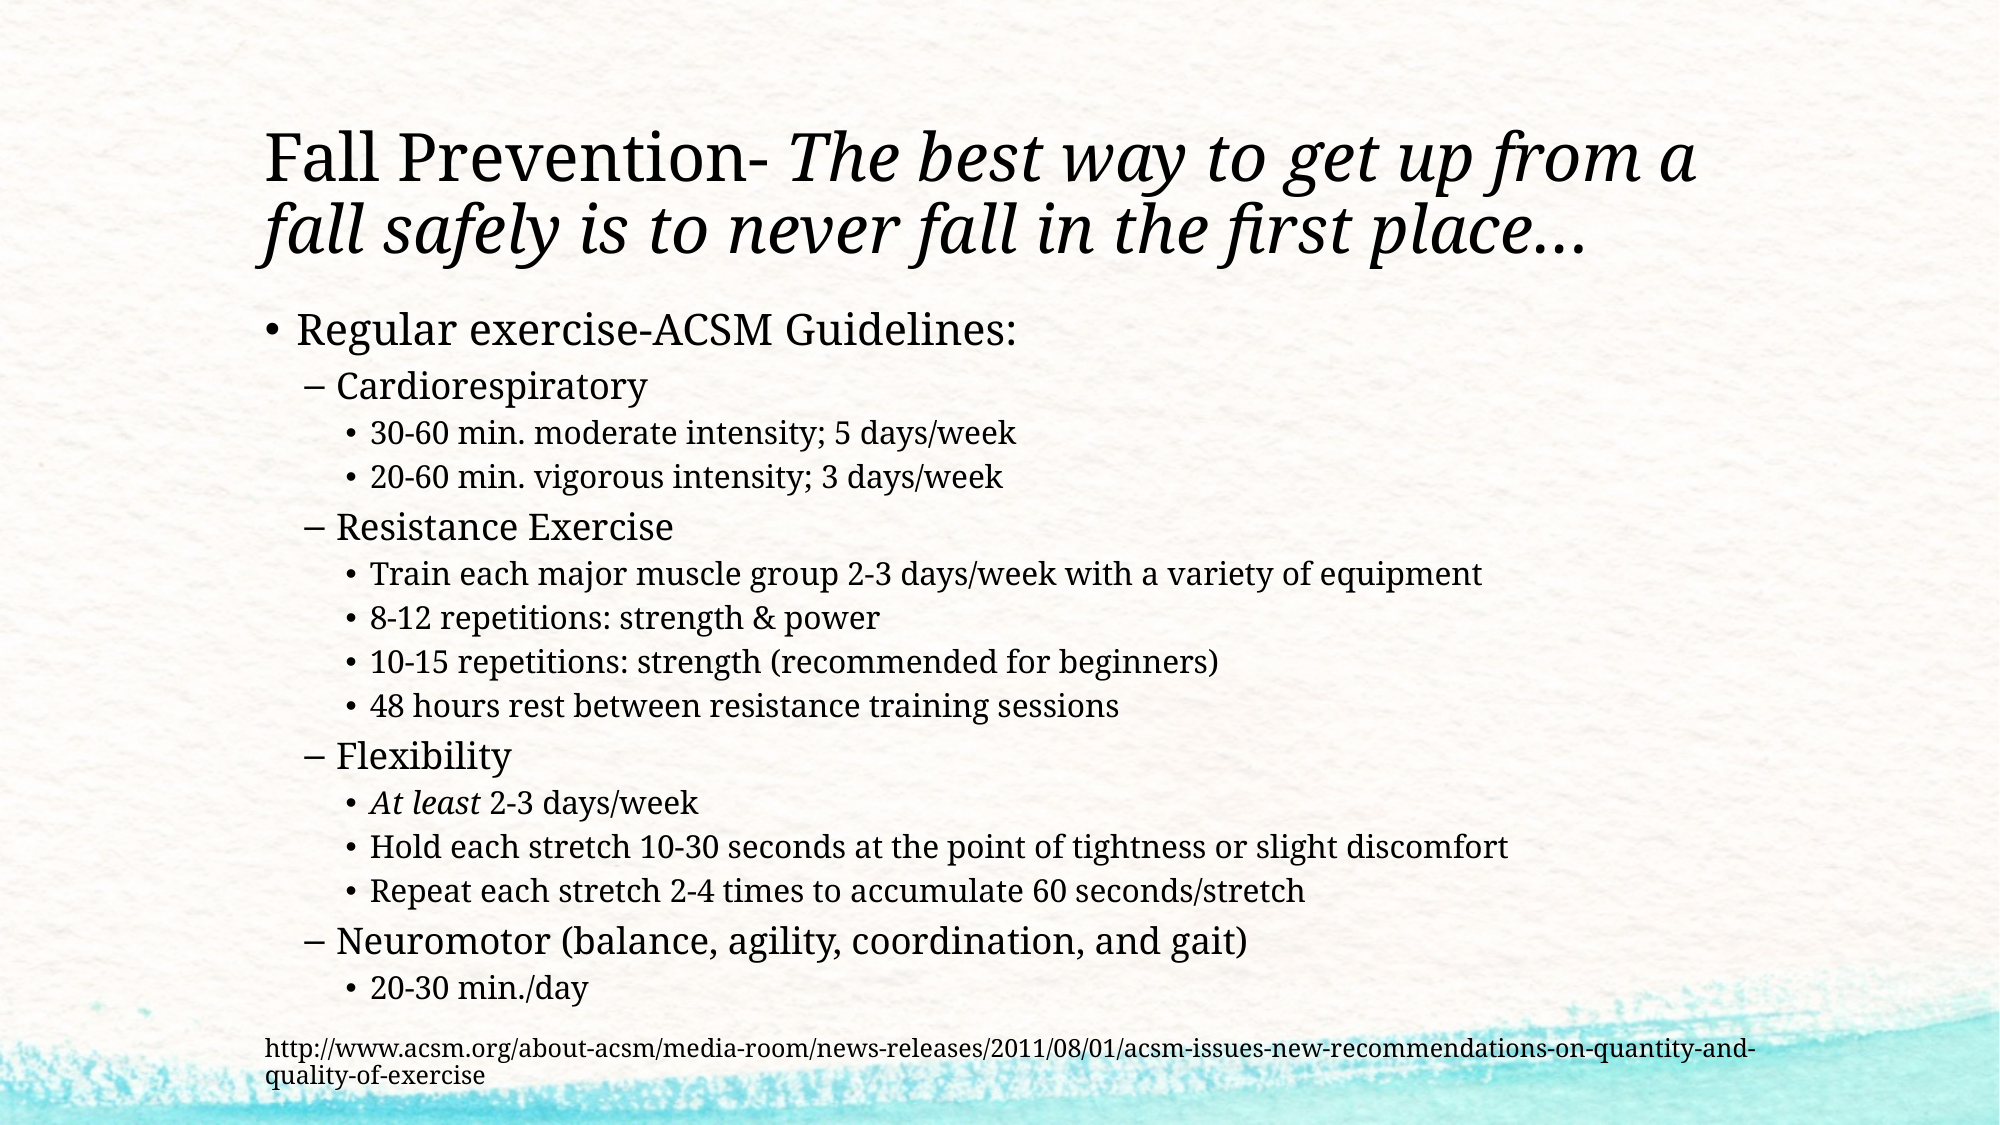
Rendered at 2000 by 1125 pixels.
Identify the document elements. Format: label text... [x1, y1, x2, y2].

picture [0, 0, 2000, 1125]
list Regular exercise-ACSM Guidelines: Cardiorespiratory 30-60 min. moderate intensity; 5 days/week 20-60 min. vigorous intensity; 3 days/week Resistance Exercise Train each major muscle group 2-3 days/week with a variety of equipment 8-12 repetitions: strength & power 10-15 repetitions: strength (recommended for beginners) 48 hours rest between resistance training sessions Flexibility At least 2-3 days/week Hold each stretch 10-30 seconds at the point of tightness or slight discomfort Repeat each stretch 2-4 times to accumulate 60 seconds/stretch Neuromotor (balance, agility, coordination, and gait) 20-30 min./day http://www.acsm.org/about-acsm/media-room/news-releases/2011/08/01/acsm-issues-new-recommendations-on-quantity-and-quality-of-exercise [249, 299, 1825, 1100]
title Fall Prevention- The best way to get up from a fall safely is to never fall in the first place… [249, 87, 1825, 275]
